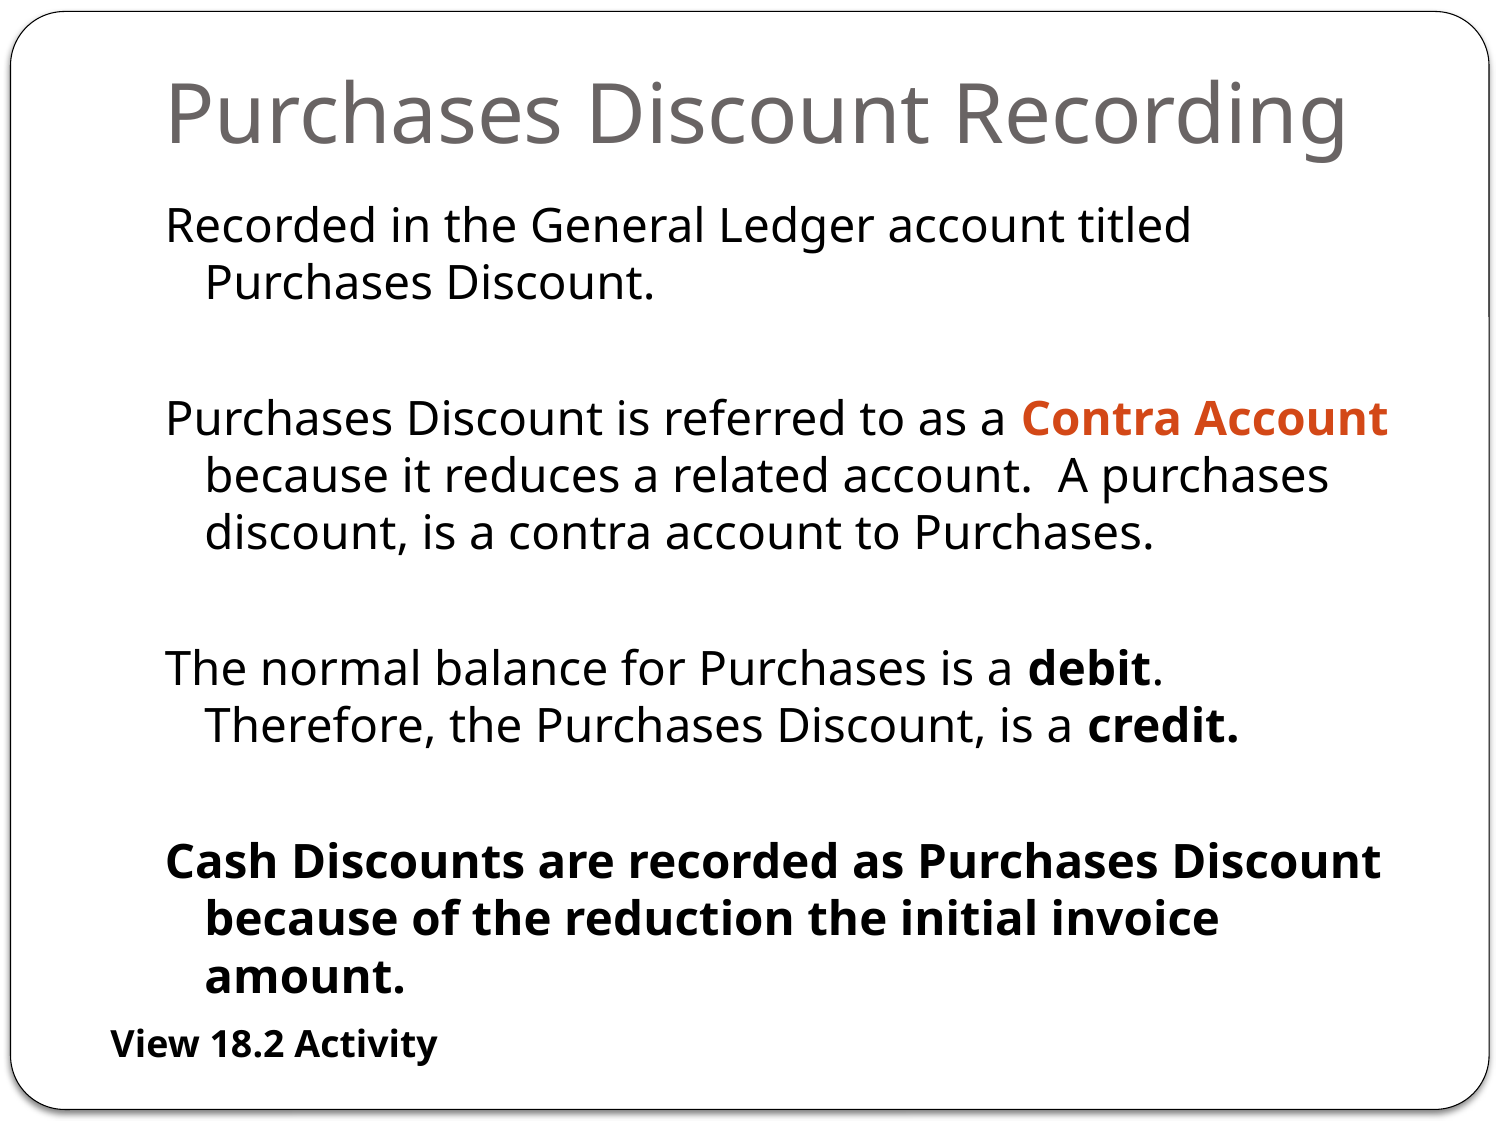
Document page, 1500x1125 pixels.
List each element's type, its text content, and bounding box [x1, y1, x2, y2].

text_box View 18.2 Activity [95, 1012, 453, 1073]
list Recorded in the General Ledger account titled Purchases Discount. Purchases Discount is referred to as a Contra Account because it reduces a related account. A purchases discount, is a contra account to Purchases. The normal balance for Purchases is a debit. Therefore, the Purchases Discount, is a credit. Cash Discounts are recorded as Purchases Discount because of the reduction the initial invoice amount. [150, 187, 1425, 1025]
title Purchases Discount Recording [150, 0, 1425, 175]
